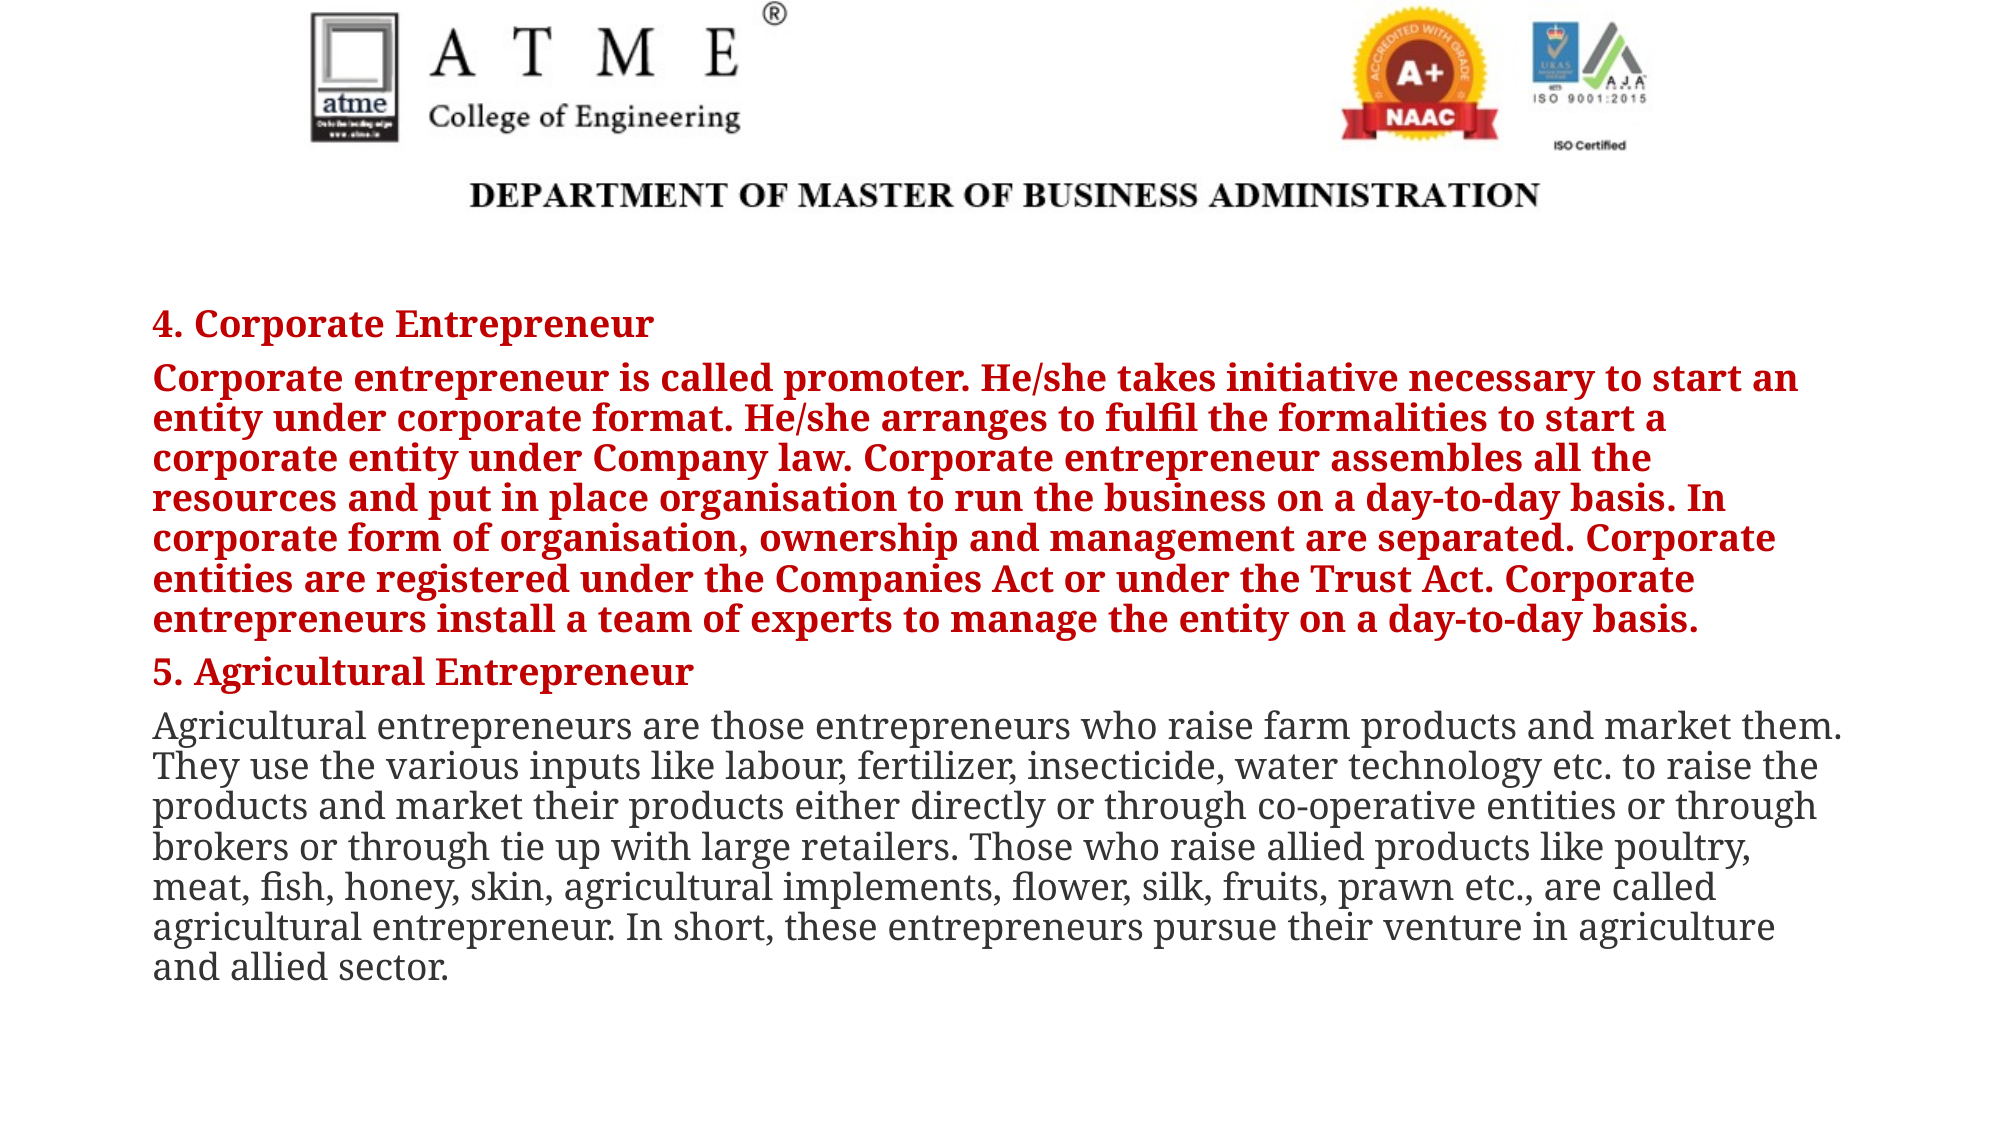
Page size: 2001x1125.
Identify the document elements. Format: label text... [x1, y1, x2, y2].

picture [303, 0, 1697, 215]
list 4. Corporate Entrepreneur Corporate entrepreneur is called promoter. He/she takes initiative necessary to start an entity under corporate format. He/she arranges to fulfil the formalities to start a corporate entity under Company law. Corporate entrepreneur assembles all the resources and put in place organisation to run the business on a day-to-day basis. In corporate form of organisation, ownership and management are separated. Corporate entities are registered under the Companies Act or under the Trust Act. Corporate entrepreneurs install a team of experts to manage the entity on a day-to-day basis. 5. Agricultural Entrepreneur Agricultural entrepreneurs are those entrepreneurs who raise farm products and market them. They use the various inputs like labour, fertilizer, insecticide, water technology etc. to raise the products and market their products either directly or through co-operative entities or through brokers or through tie up with large retailers. Those who raise allied products like poultry, meat, fish, honey, skin, agricultural implements, flower, silk, fruits, prawn etc., are called agricultural entrepreneur. In short, these entrepreneurs pursue their venture in agriculture and allied sector. [137, 297, 1863, 1012]
